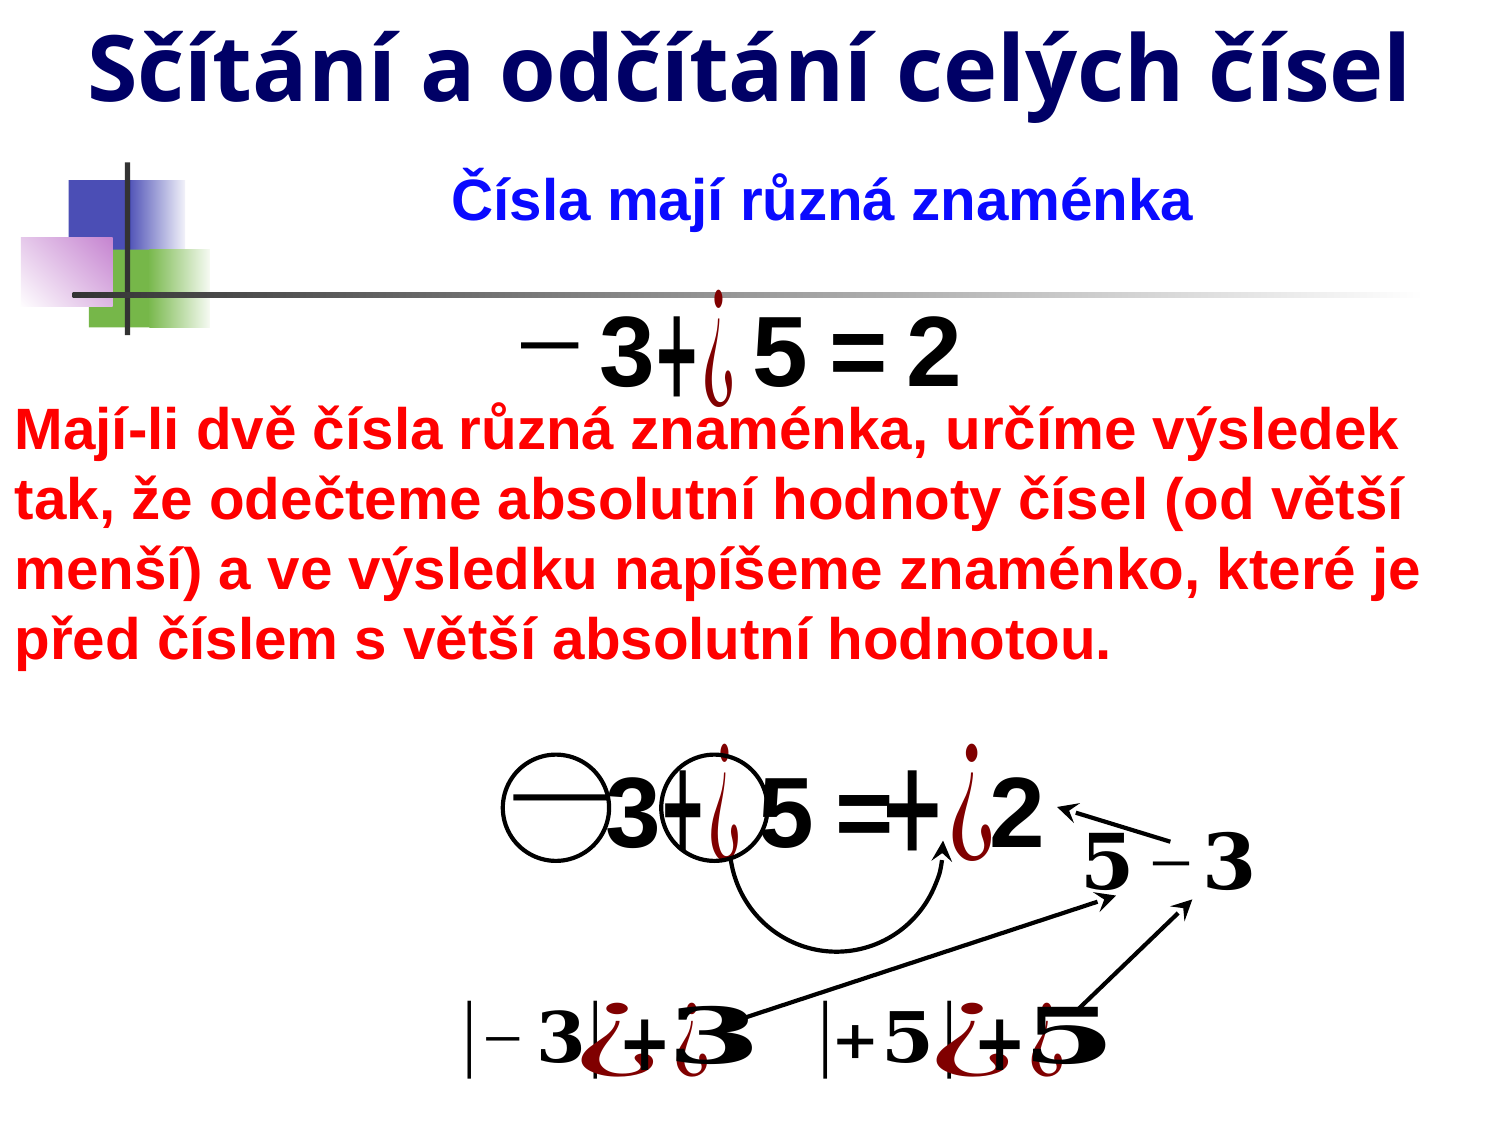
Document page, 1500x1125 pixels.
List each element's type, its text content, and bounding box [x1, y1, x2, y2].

text_box = [820, 739, 904, 846]
text_box 2 [974, 739, 1058, 875]
text_box Mají-li dvě čísla různá znaménka, [0, 383, 1500, 469]
text_box [730, 840, 953, 895]
text_box 3 [590, 739, 685, 875]
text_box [1076, 899, 1193, 1012]
text_box [502, 754, 610, 861]
text_box = [814, 278, 898, 383]
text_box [1056, 807, 1171, 842]
text_box Čísla mají různá znaménka [236, 154, 1410, 240]
text_box 3 [584, 278, 679, 383]
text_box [743, 895, 1117, 1019]
text_box Mají-li dvě čísla různá znaménka, určíme výsledek tak, že odečteme absolutní hodnoty čísel (od větší menší) [0, 469, 1500, 609]
text_box Mají-li dvě čísla různá znaménka, určíme výsledek tak, že odečteme absolutní hodnoty čísel (od větší menší) a ve výsledku napíšeme znaménko, které je před číslem s větší absolutní hodnotou. [0, 609, 1500, 679]
text_box 5 [744, 739, 820, 855]
text_box [661, 754, 768, 861]
title Sčítání a odčítání celých čísel [0, 18, 1500, 128]
text_box 5 [738, 278, 814, 383]
